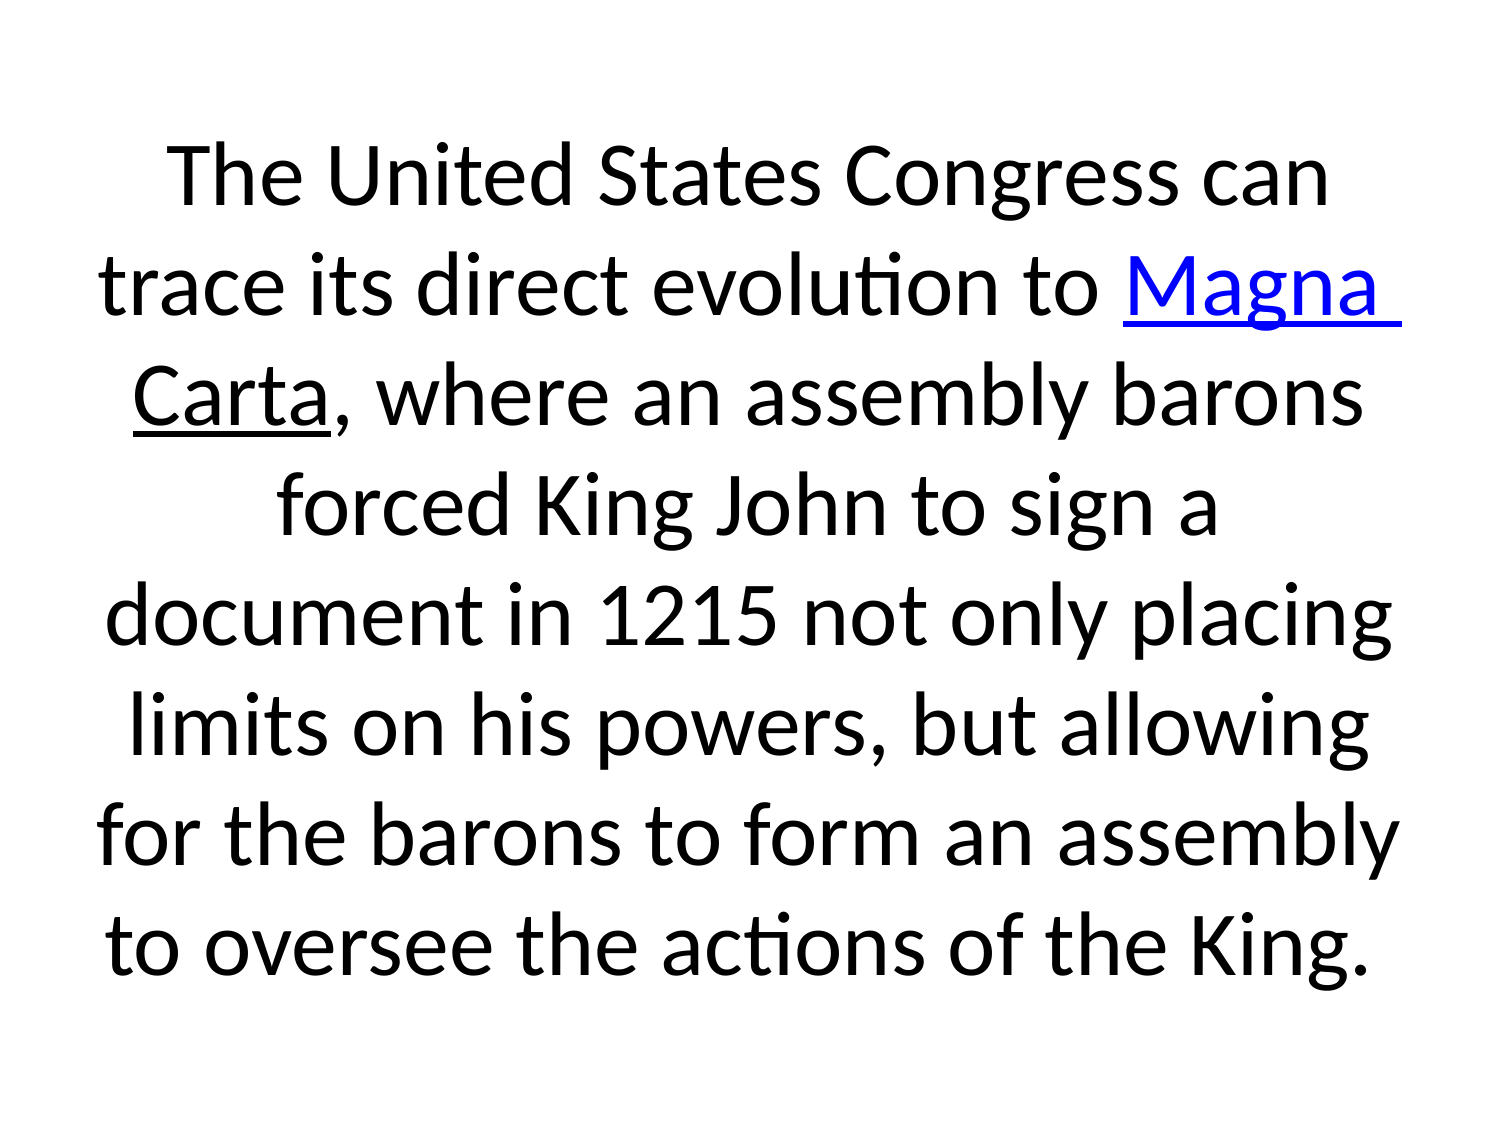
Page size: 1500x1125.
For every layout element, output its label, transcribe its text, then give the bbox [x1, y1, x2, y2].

title The United States Congress can trace its direct evolution to Magna Carta, where an assembly barons forced King John to sign a document in 1215 not only placing limits on his powers, but allowing for the barons to form an assembly to oversee the actions of the King. [74, 44, 1426, 1063]
